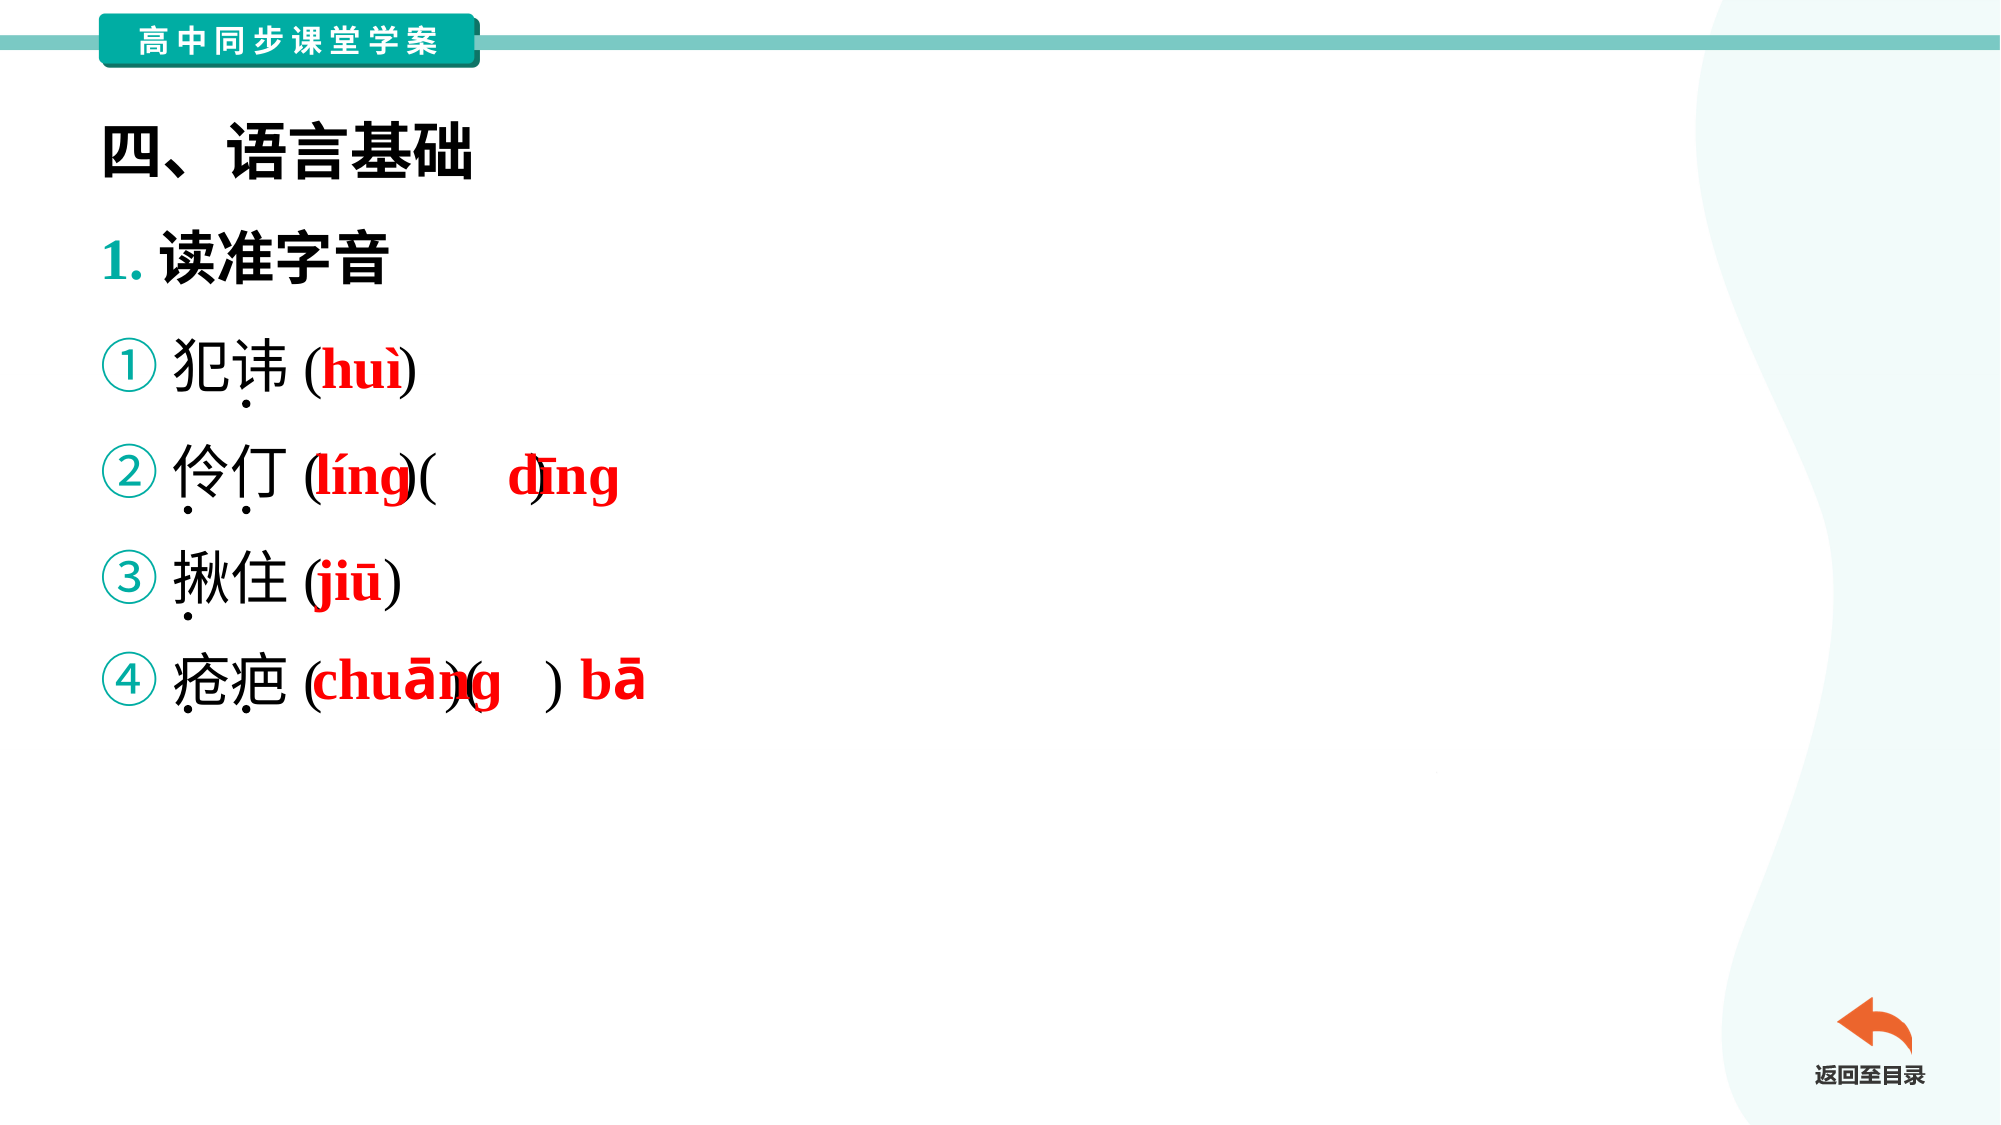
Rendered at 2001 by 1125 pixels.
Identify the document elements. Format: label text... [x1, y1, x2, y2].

text_box jiū [293, 506, 405, 601]
text_box bā [553, 608, 675, 699]
text_box dīnɡ [486, 399, 642, 495]
text_box ①犯讳( ) ②伶仃( )( ) ③揪住( ) ④疮疤( )( ) [100, 292, 1899, 702]
text_box 1.读准字音 [100, 187, 1899, 281]
text_box [183, 612, 193, 621]
text_box huì [300, 293, 424, 389]
picture [0, 0, 2000, 1125]
text_box [183, 505, 193, 515]
text_box chuānɡ [293, 608, 522, 700]
text_box [183, 704, 193, 714]
text_box línɡ [293, 399, 434, 495]
text_box [242, 505, 251, 515]
text_box 四、语言基础 [100, 76, 1899, 187]
text_box [242, 399, 251, 408]
text_box [242, 704, 251, 714]
